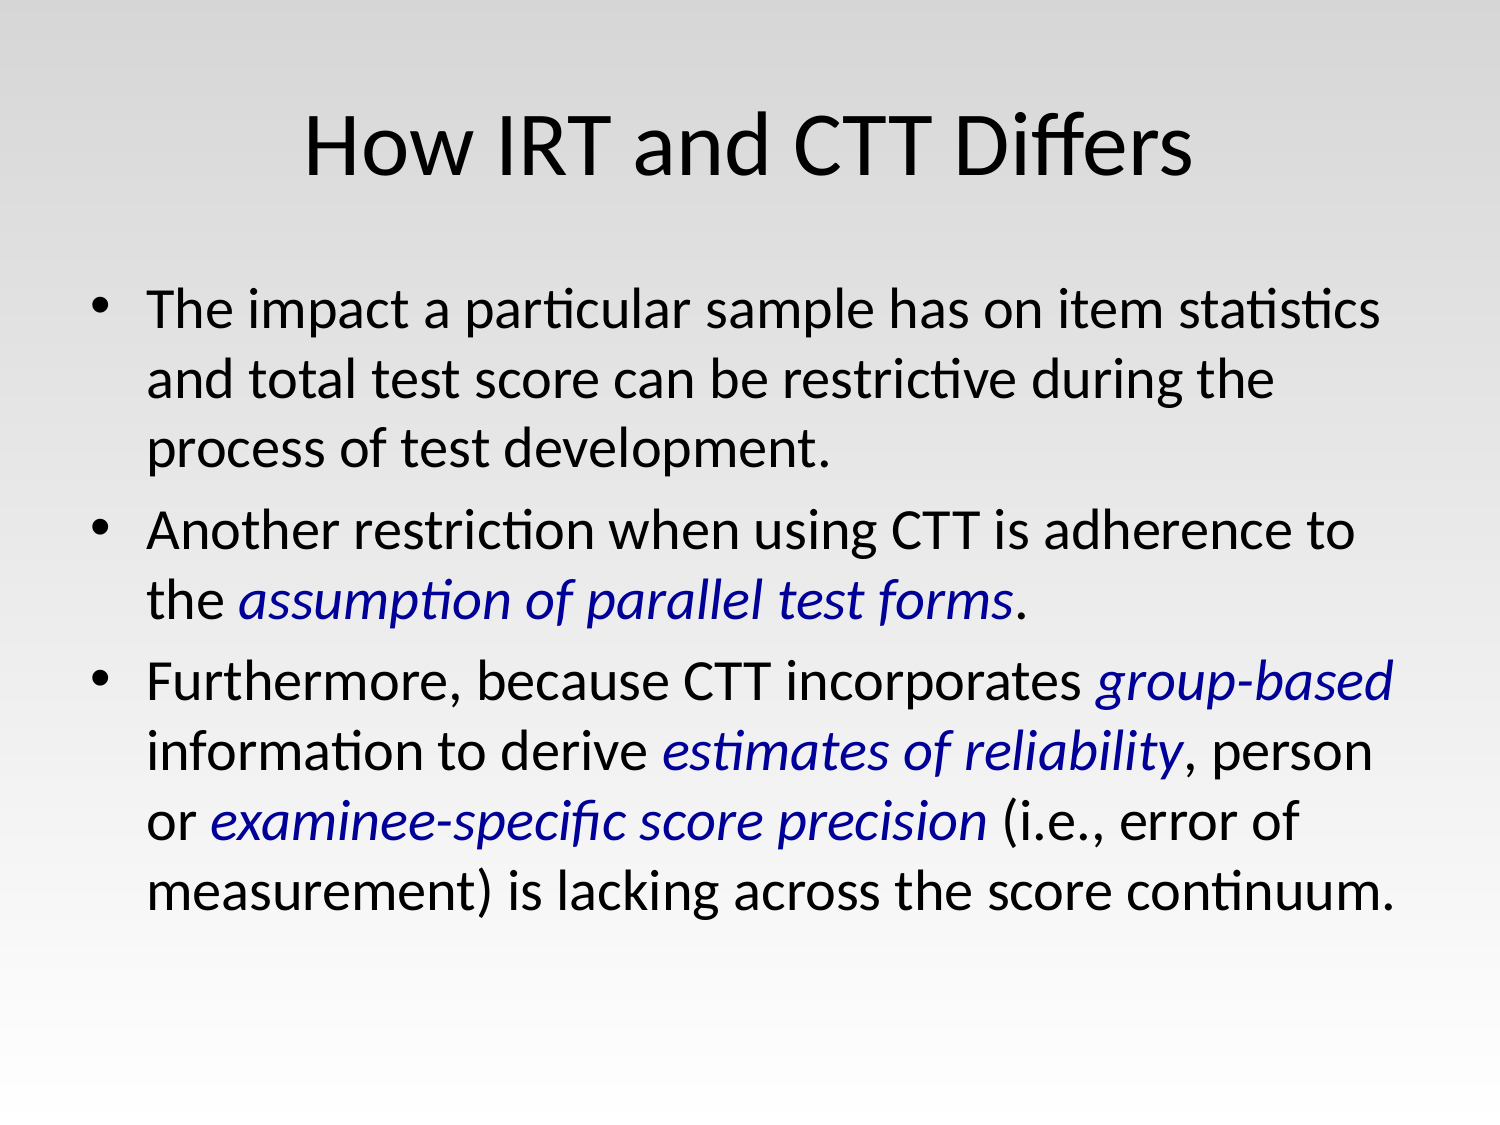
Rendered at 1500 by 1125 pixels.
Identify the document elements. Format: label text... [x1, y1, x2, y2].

title How IRT and CTT Differs [75, 45, 1425, 233]
list The impact a particular sample has on item statistics and total test score can be restrictive during the process of test development. Another restriction when using CTT is adherence to the assumption of parallel test forms. Furthermore, because CTT incorporates group-based information to derive estimates of reliability, person or examinee-specific score precision (i.e., error of measurement) is lacking across the score continuum. [75, 262, 1425, 1005]
